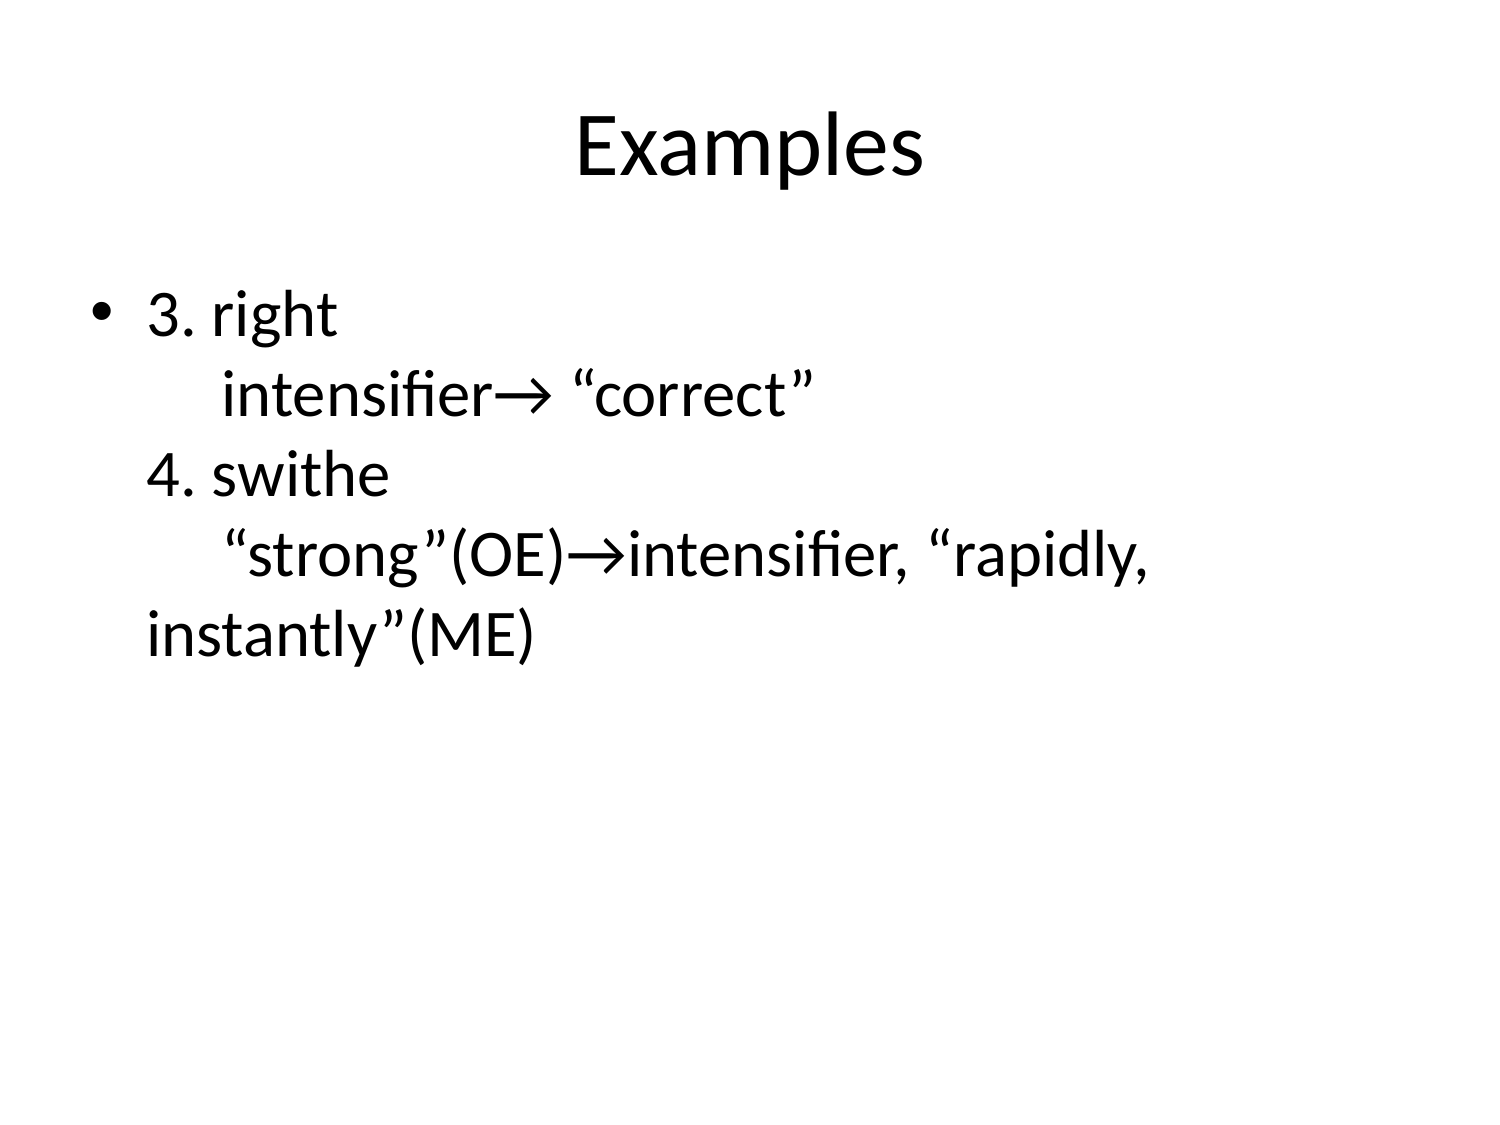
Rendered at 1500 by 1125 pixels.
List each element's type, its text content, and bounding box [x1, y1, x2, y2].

title Examples [75, 45, 1425, 233]
list 3. right intensifier→ “correct” 4. swithe “strong”(OE)→intensifier, “rapidly, instantly”(ME) [75, 262, 1425, 1005]
